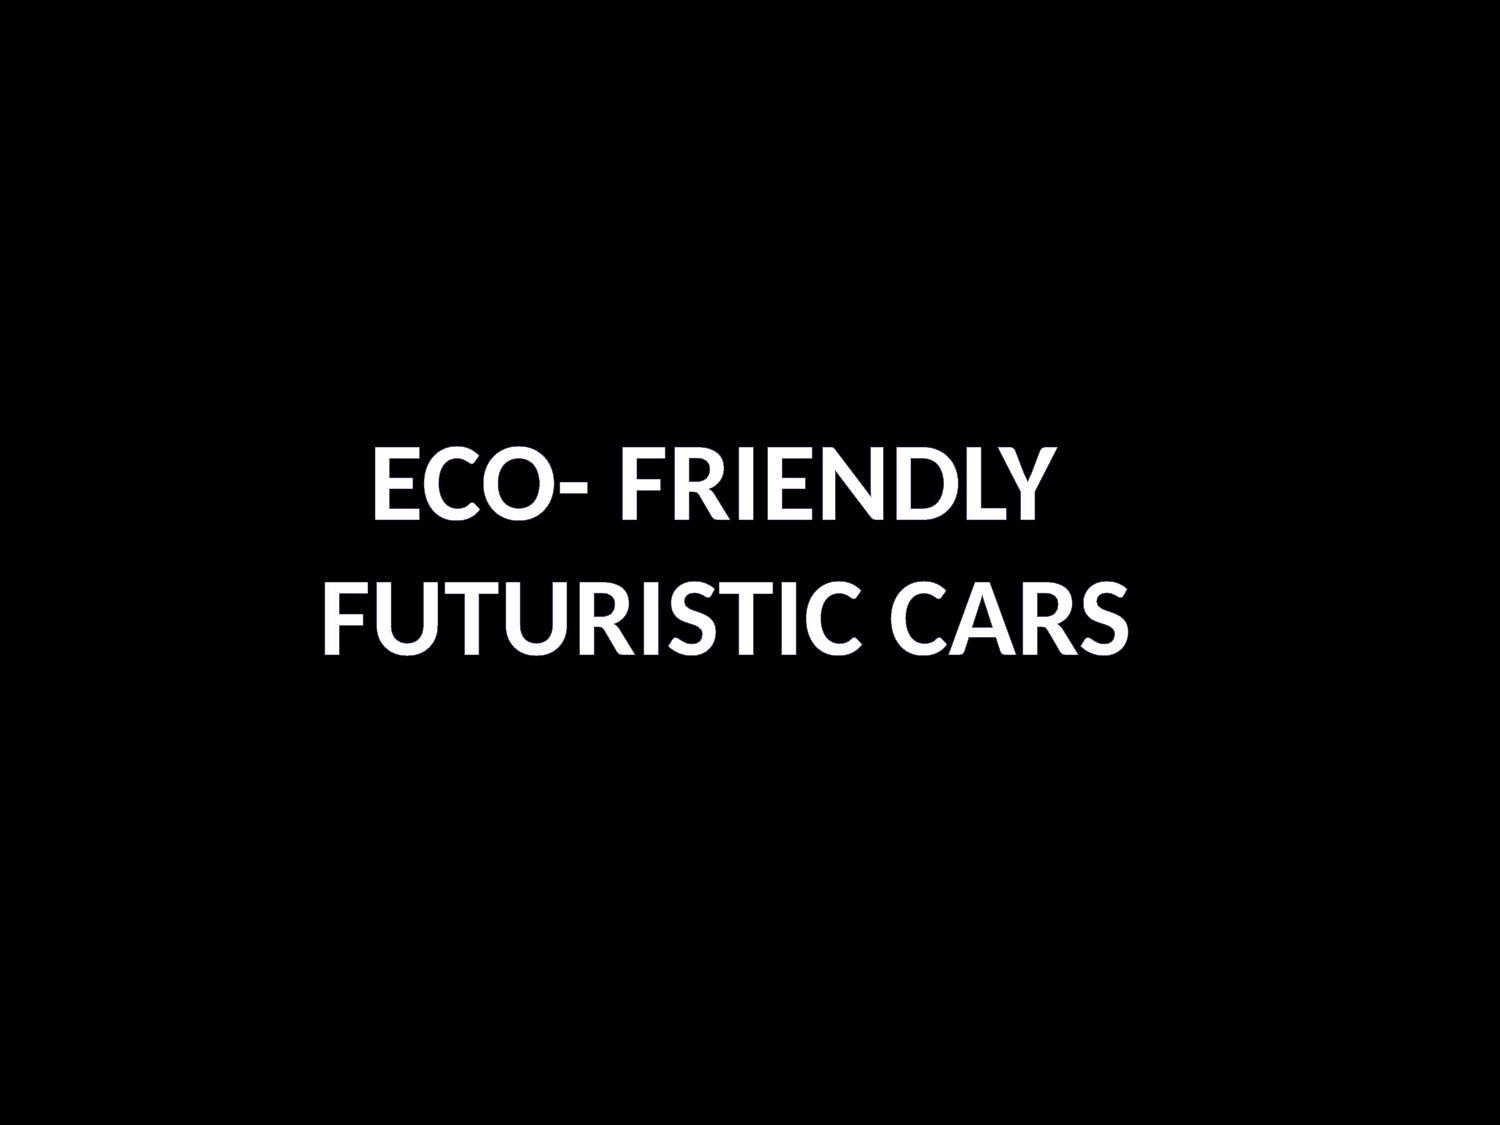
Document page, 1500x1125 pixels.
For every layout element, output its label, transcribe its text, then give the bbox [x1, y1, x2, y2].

text_box Eco- Friendly futuristic cars [303, 399, 1148, 685]
